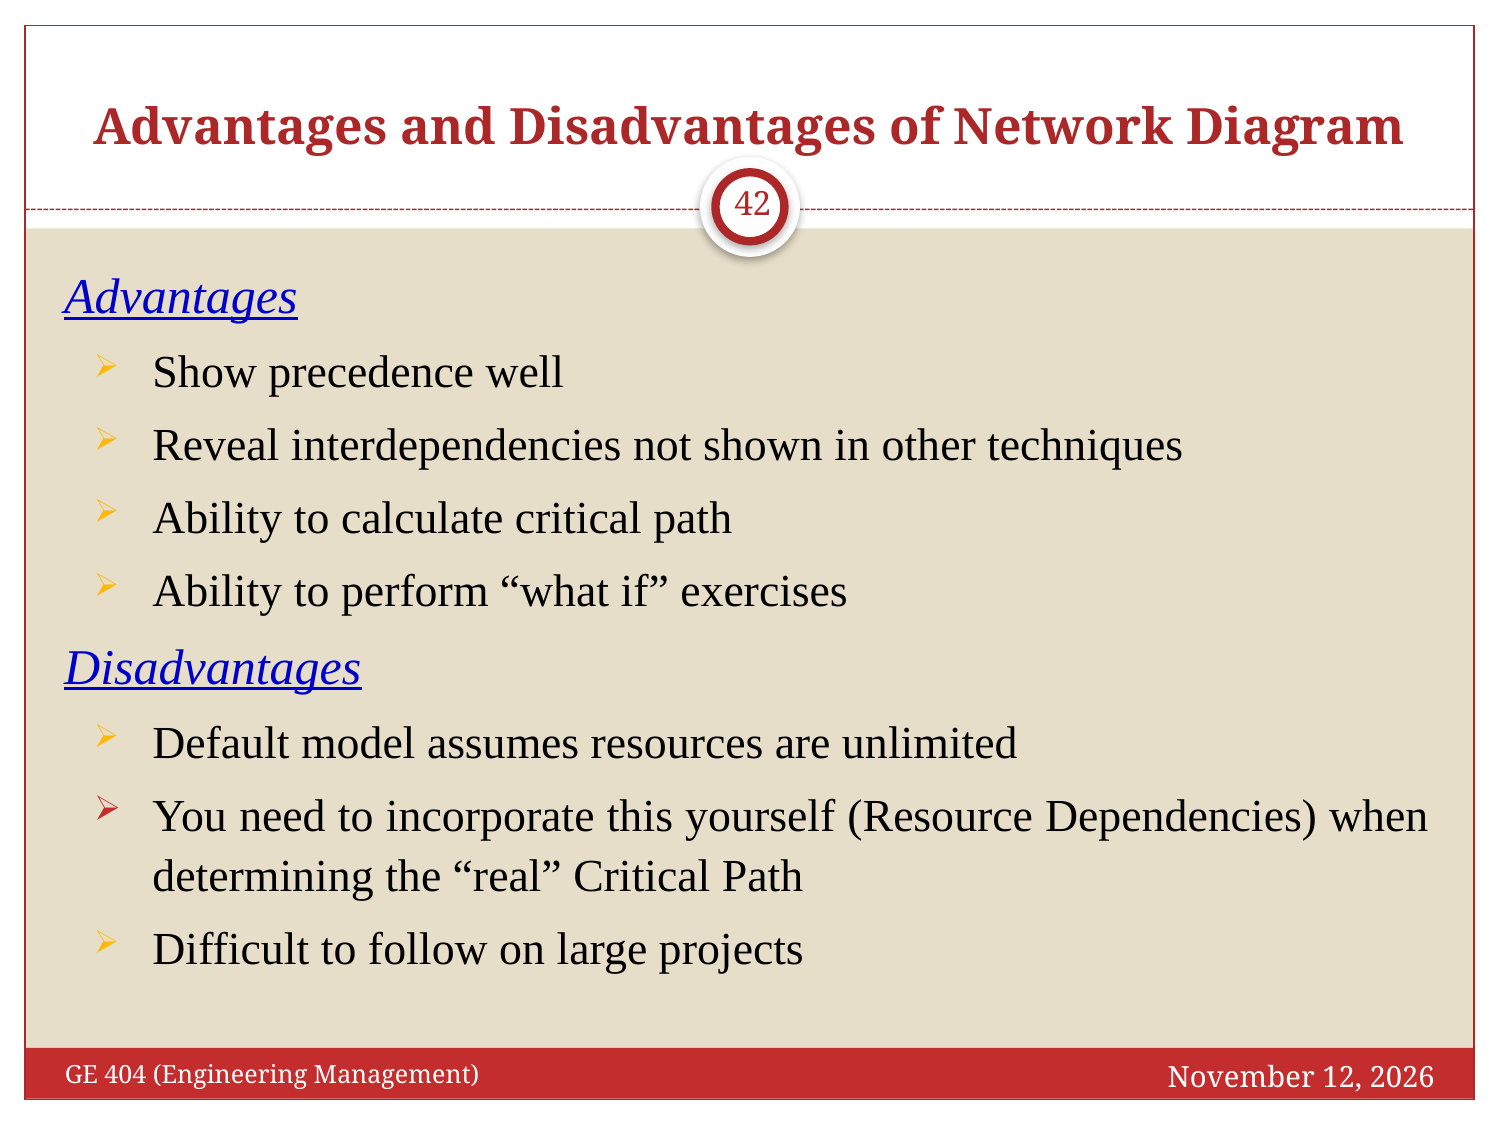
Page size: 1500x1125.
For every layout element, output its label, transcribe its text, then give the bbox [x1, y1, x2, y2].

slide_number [950, 1050, 1450, 1111]
footer GE 404 (Engineering Management) [50, 1051, 638, 1112]
slide_number 42 [715, 168, 791, 241]
title Advantages and Disadvantages of Network Diagram [49, 37, 1450, 162]
list Advantages Show precedence well Reveal interdependencies not shown in other techniques Ability to calculate critical path Ability to perform “what if” exercises Disadvantages Default model assumes resources are unlimited You need to incorporate this yourself (Resource Dependencies) when determining the “real” Critical Path Difficult to follow on large projects [49, 250, 1445, 1001]
